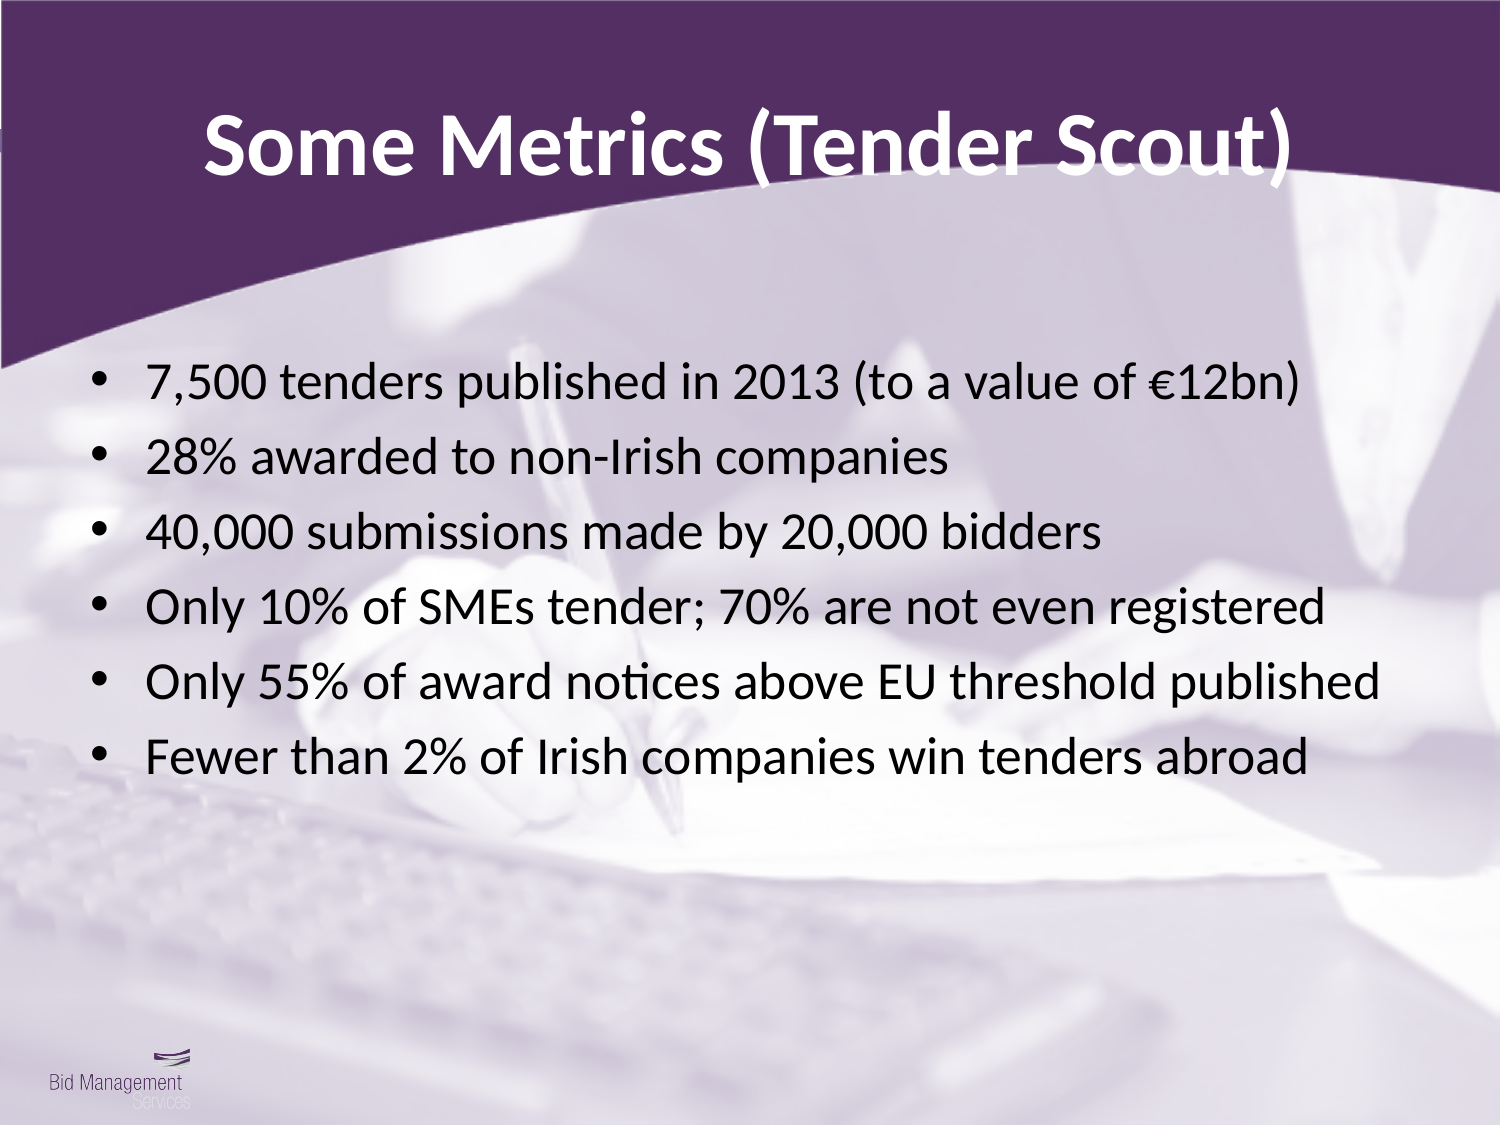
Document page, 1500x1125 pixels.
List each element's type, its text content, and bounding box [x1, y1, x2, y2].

list 7,500 tenders published in 2013 (to a value of €12bn) 28% awarded to non-Irish companies 40,000 submissions made by 20,000 bidders Only 10% of SMEs tender; 70% are not even registered Only 55% of award notices above EU threshold published Fewer than 2% of Irish companies win tenders abroad [75, 338, 1425, 1005]
picture [2, 1, 1500, 368]
title Some Metrics (Tender Scout) [75, 45, 1425, 233]
picture [25, 1031, 215, 1125]
